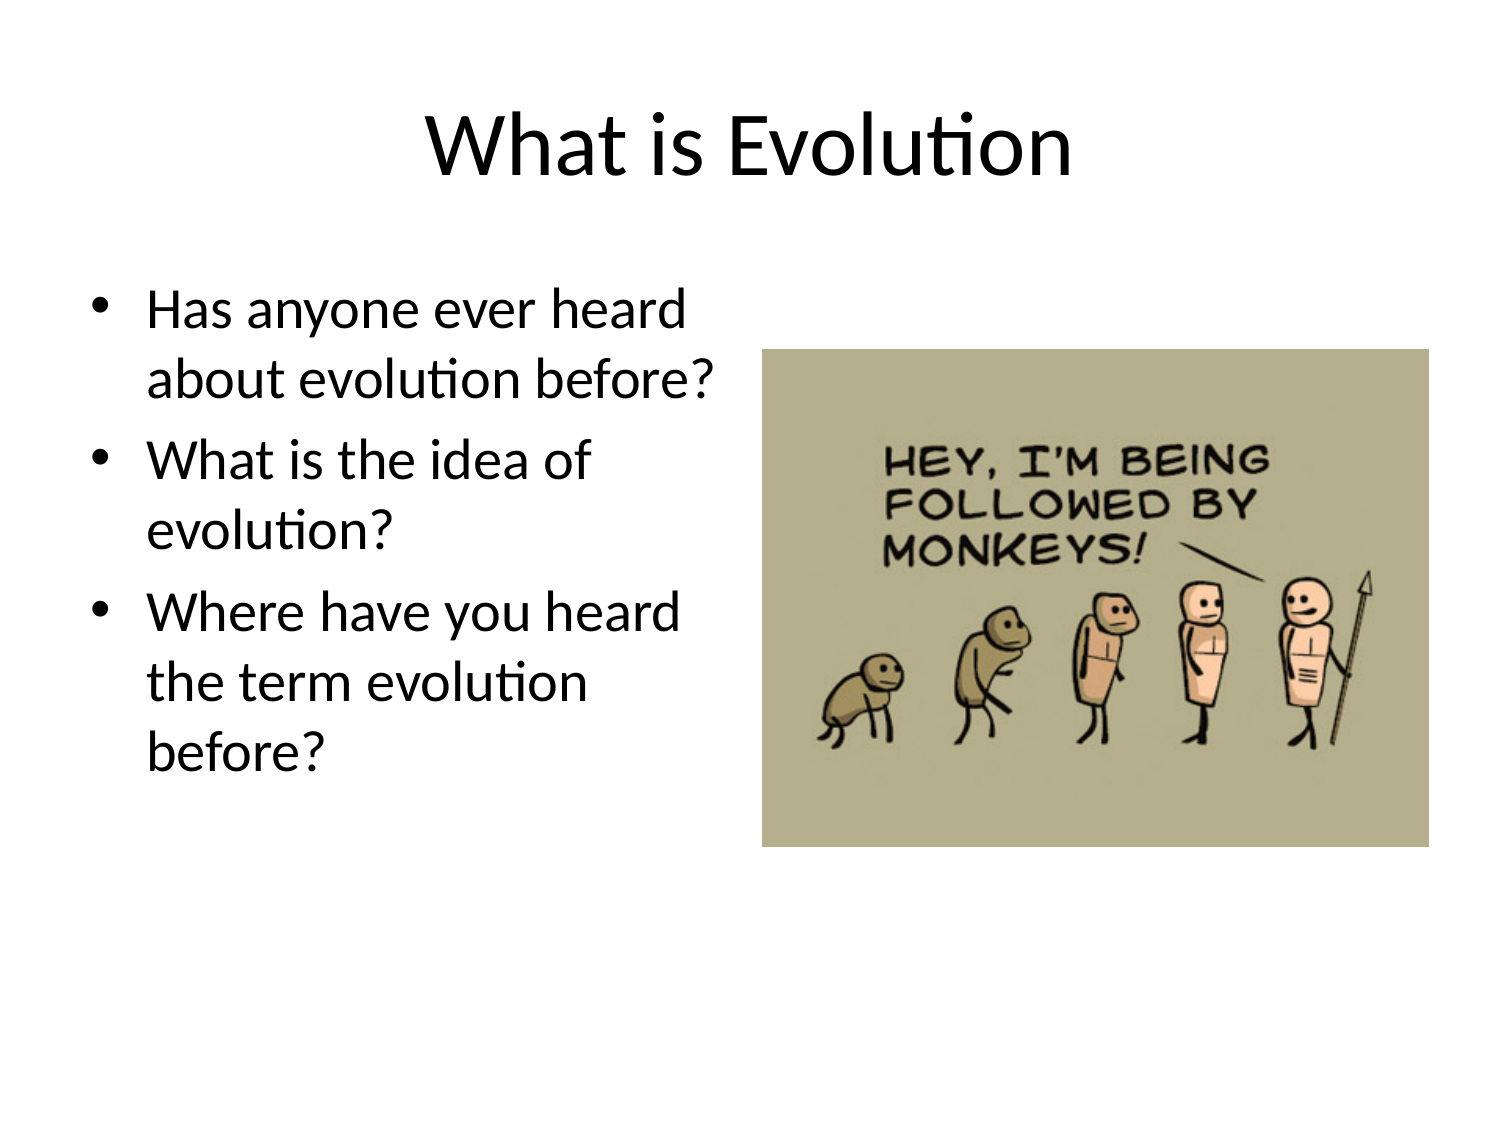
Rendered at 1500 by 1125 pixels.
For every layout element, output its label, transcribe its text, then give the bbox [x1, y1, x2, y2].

picture [762, 349, 1429, 848]
list Has anyone ever heard about evolution before? What is the idea of evolution? Where have you heard the term evolution before? [75, 262, 738, 1005]
title What is Evolution [75, 45, 1425, 233]
